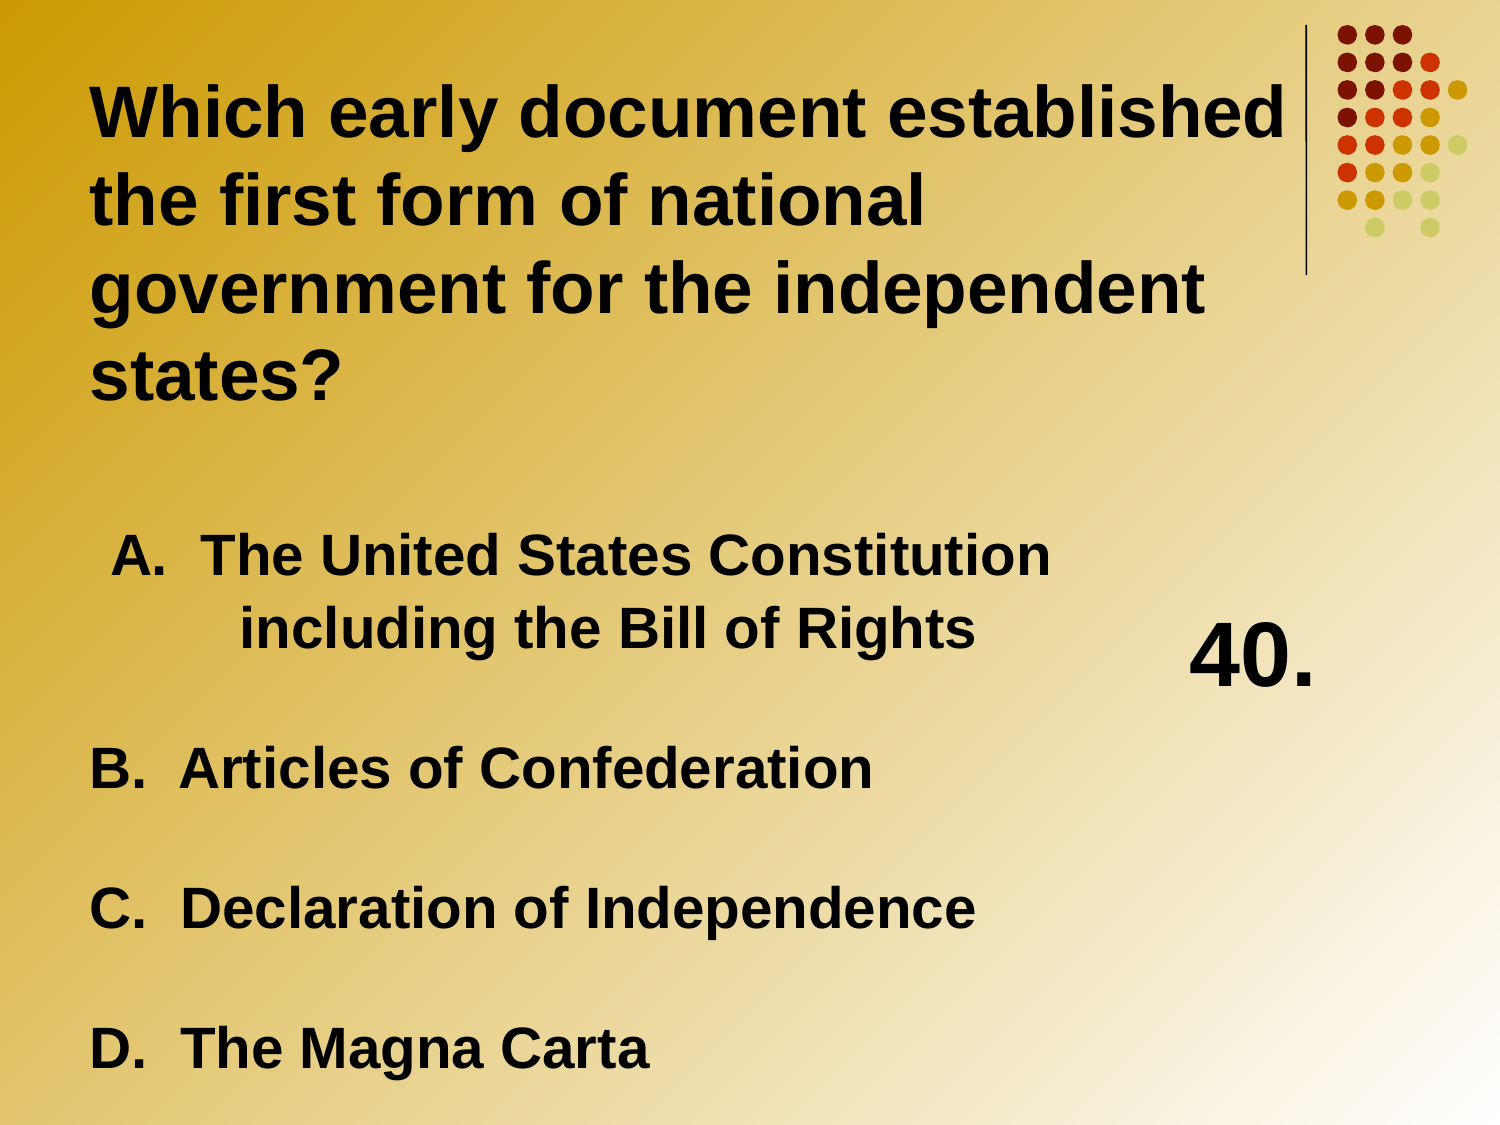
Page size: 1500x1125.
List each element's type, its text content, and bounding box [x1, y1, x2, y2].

text_box Which early document established the first form of national government for the independent states? A. The United States Constitution including the Bill of Rights B. Articles of Confederation C. Declaration of Independence D. The Magna Carta [75, 874, 1313, 1088]
text_box 40. [1175, 587, 1350, 713]
